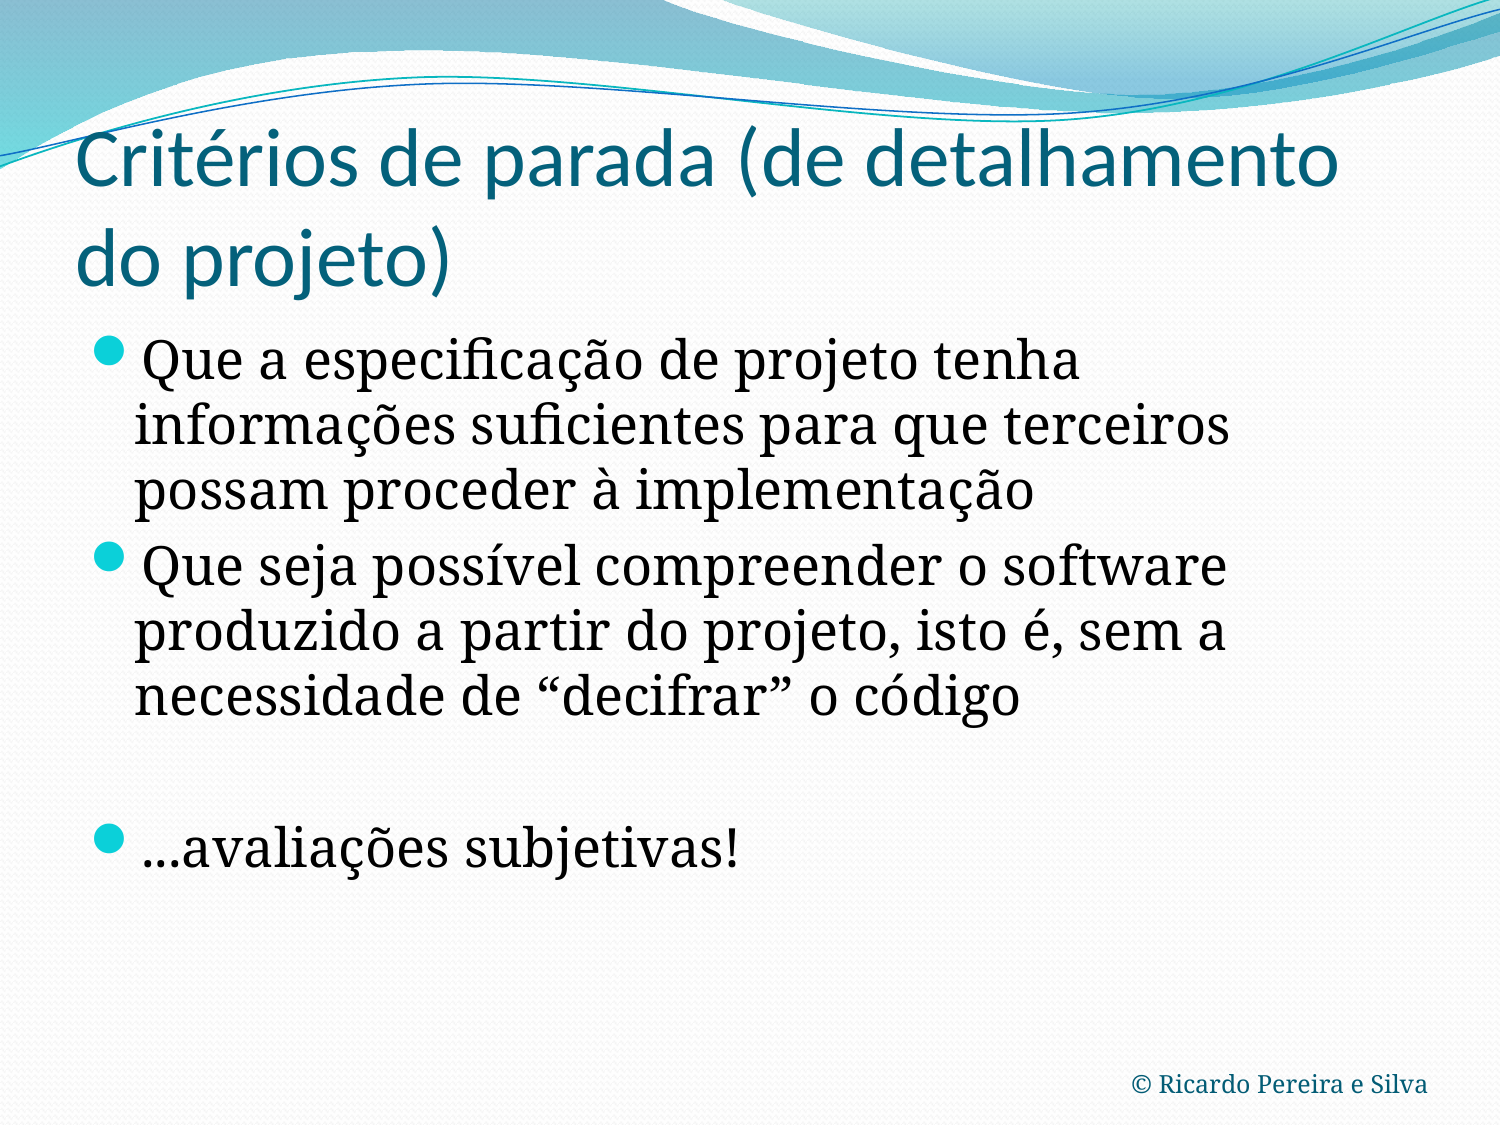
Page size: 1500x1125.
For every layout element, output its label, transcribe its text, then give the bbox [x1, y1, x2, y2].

list Que a especificação de projeto tenha informações suficientes para que terceiros possam proceder à implementação Que seja possível compreender o software produzido a partir do projeto, isto é, sem a necessidade de “decifrar” o código ...avaliações subjetivas! [75, 317, 1425, 1038]
footer © Ricardo Pereira e Silva [1101, 1042, 1429, 1103]
title Critérios de parada (de detalhamento do projeto) [75, 115, 1425, 303]
